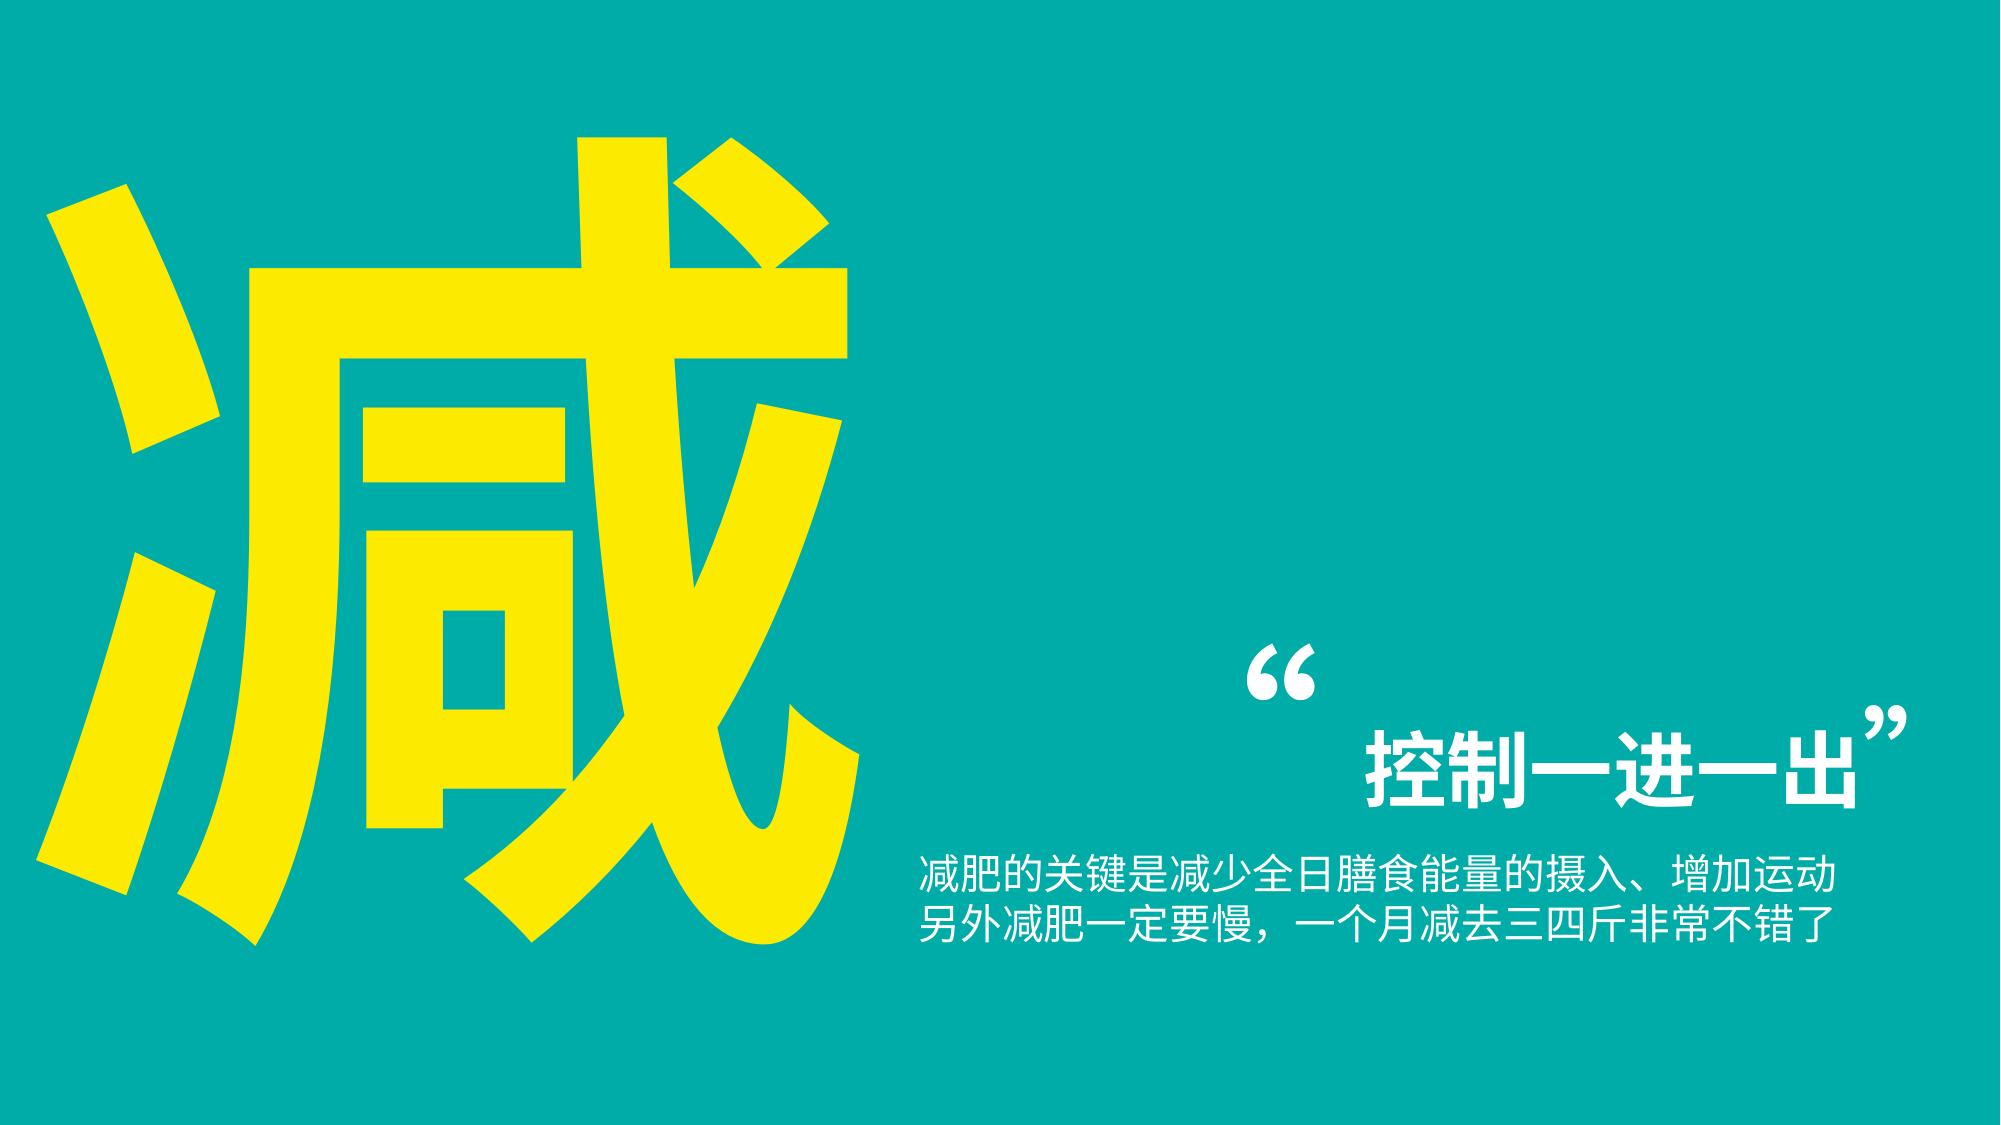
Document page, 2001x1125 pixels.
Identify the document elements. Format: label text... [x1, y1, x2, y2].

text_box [899, 610, 1974, 957]
text_box 减 [3, 0, 894, 1048]
